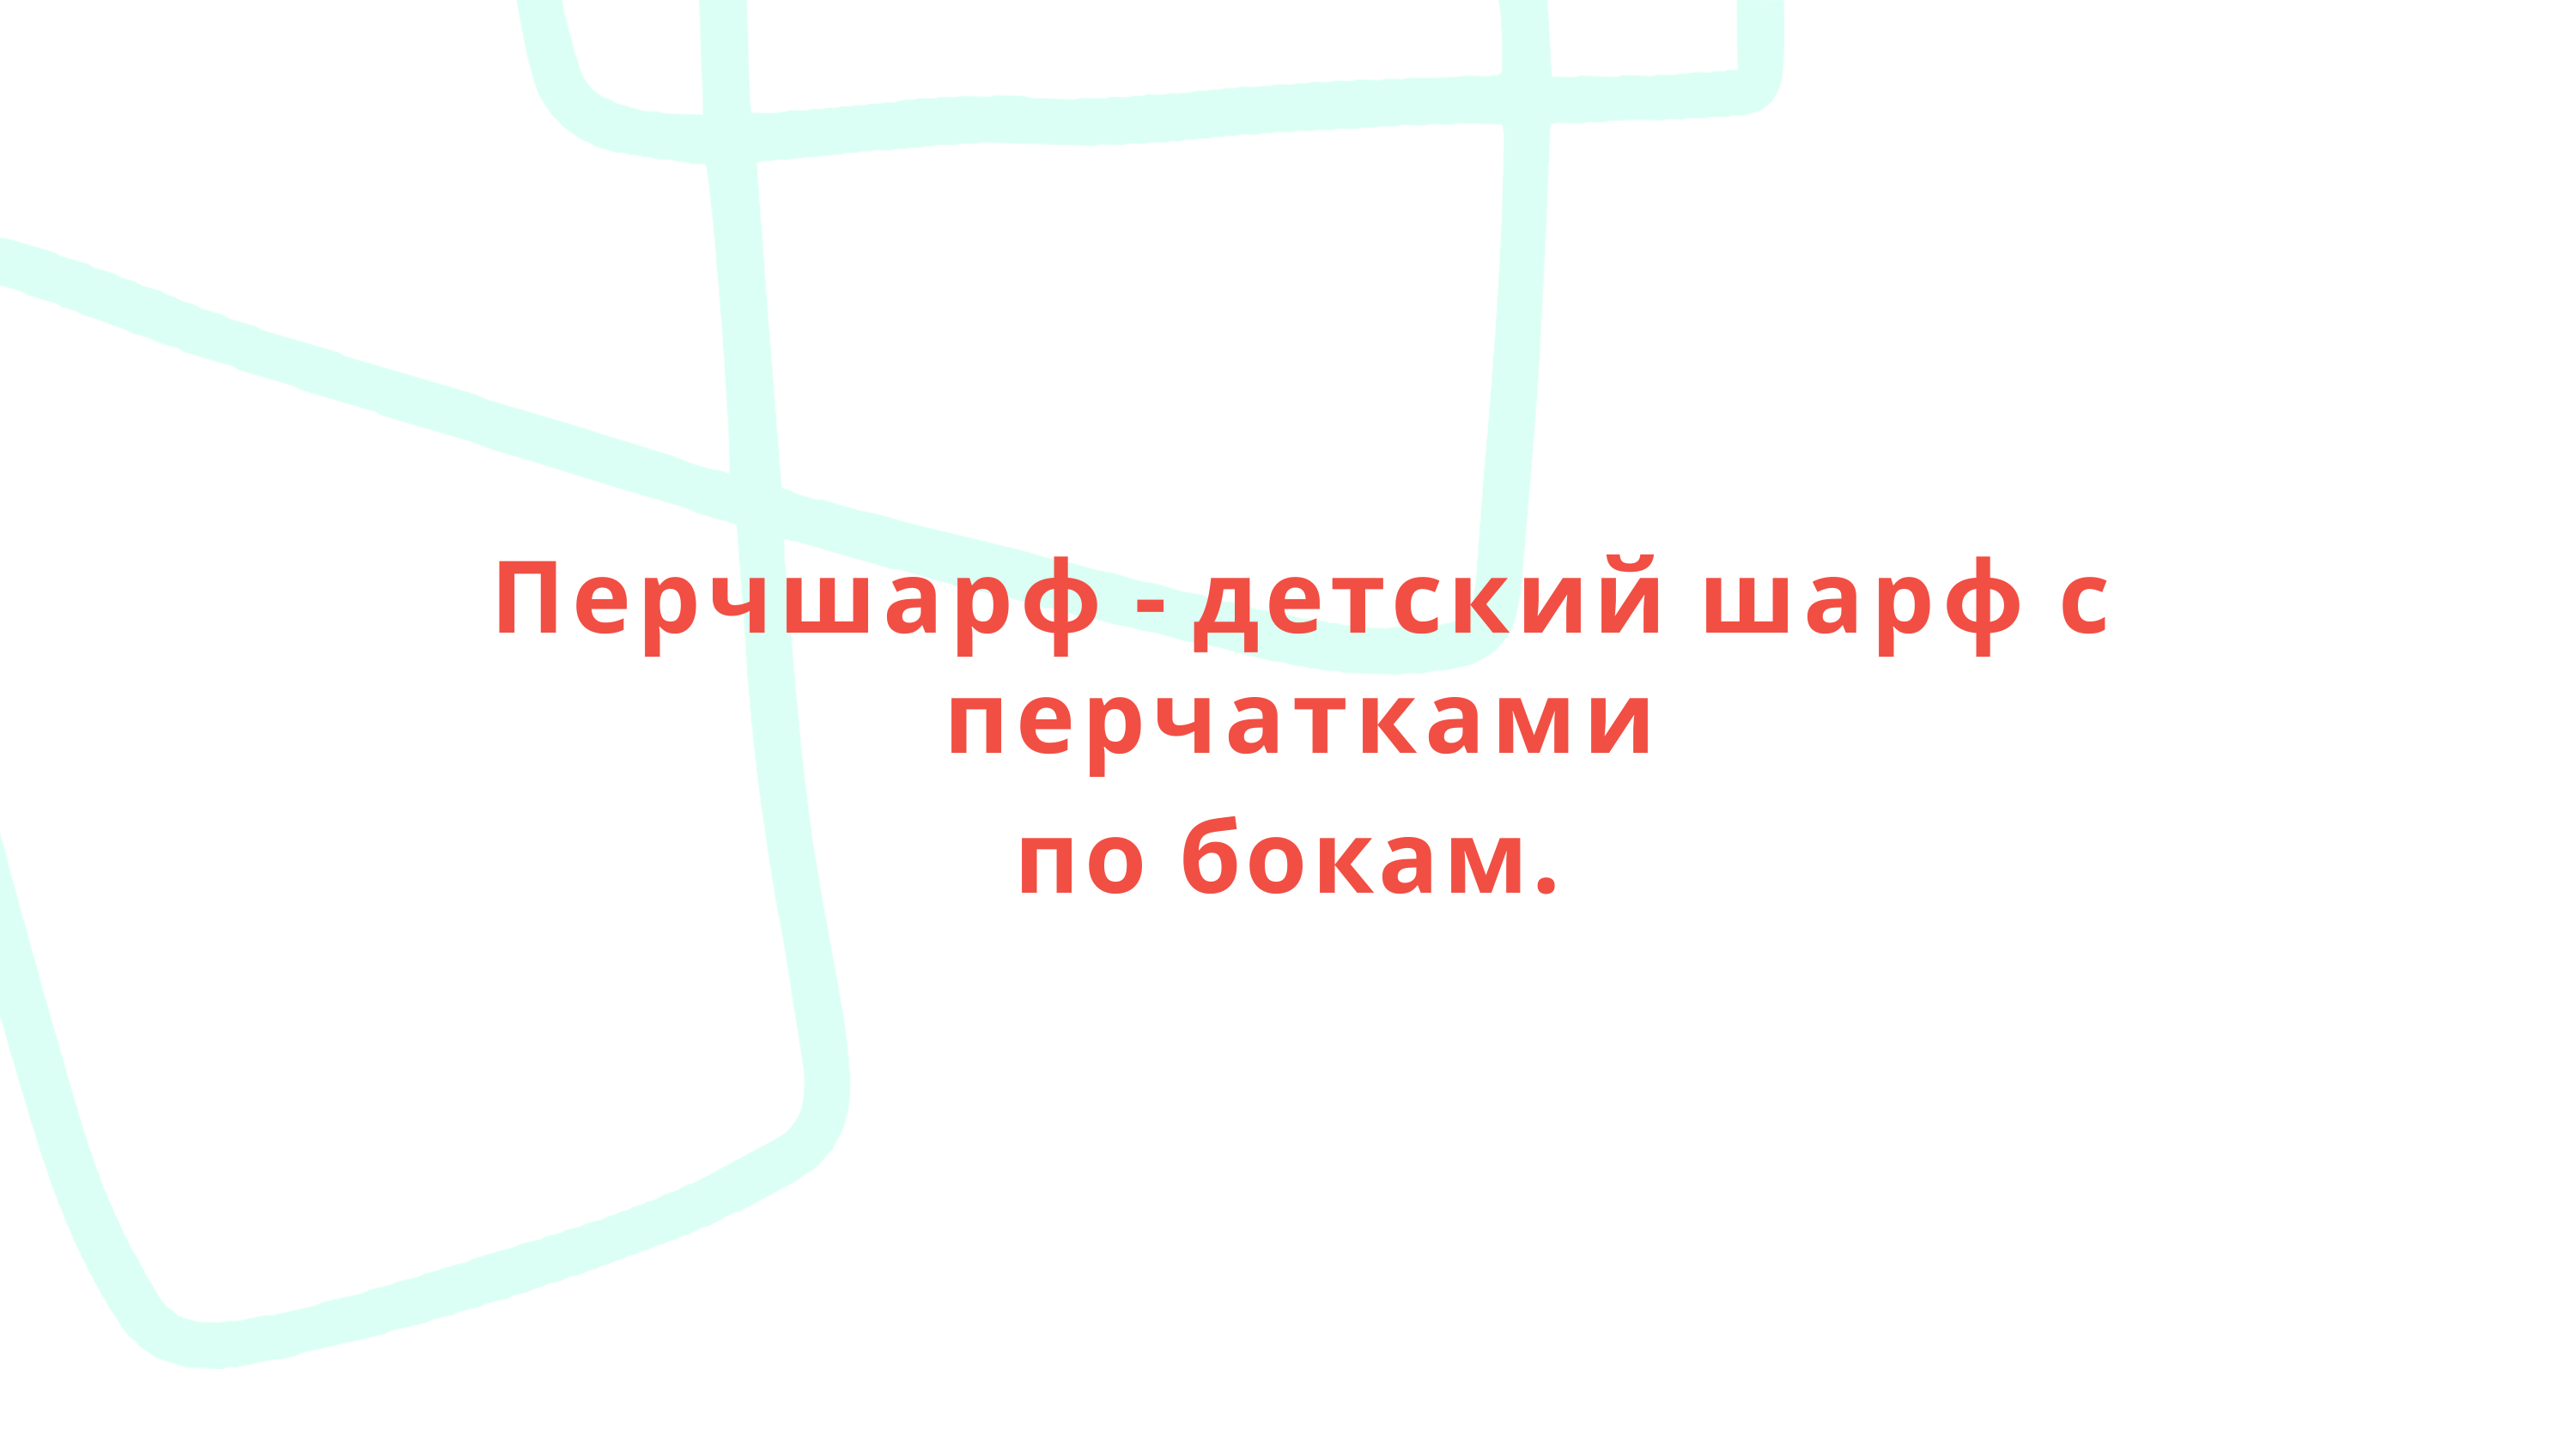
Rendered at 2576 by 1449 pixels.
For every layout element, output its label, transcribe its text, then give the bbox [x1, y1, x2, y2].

picture [0, 0, 1784, 1369]
title Перчшарф - детский шарф с перчатками по бокам. [1788, 512, 2387, 913]
